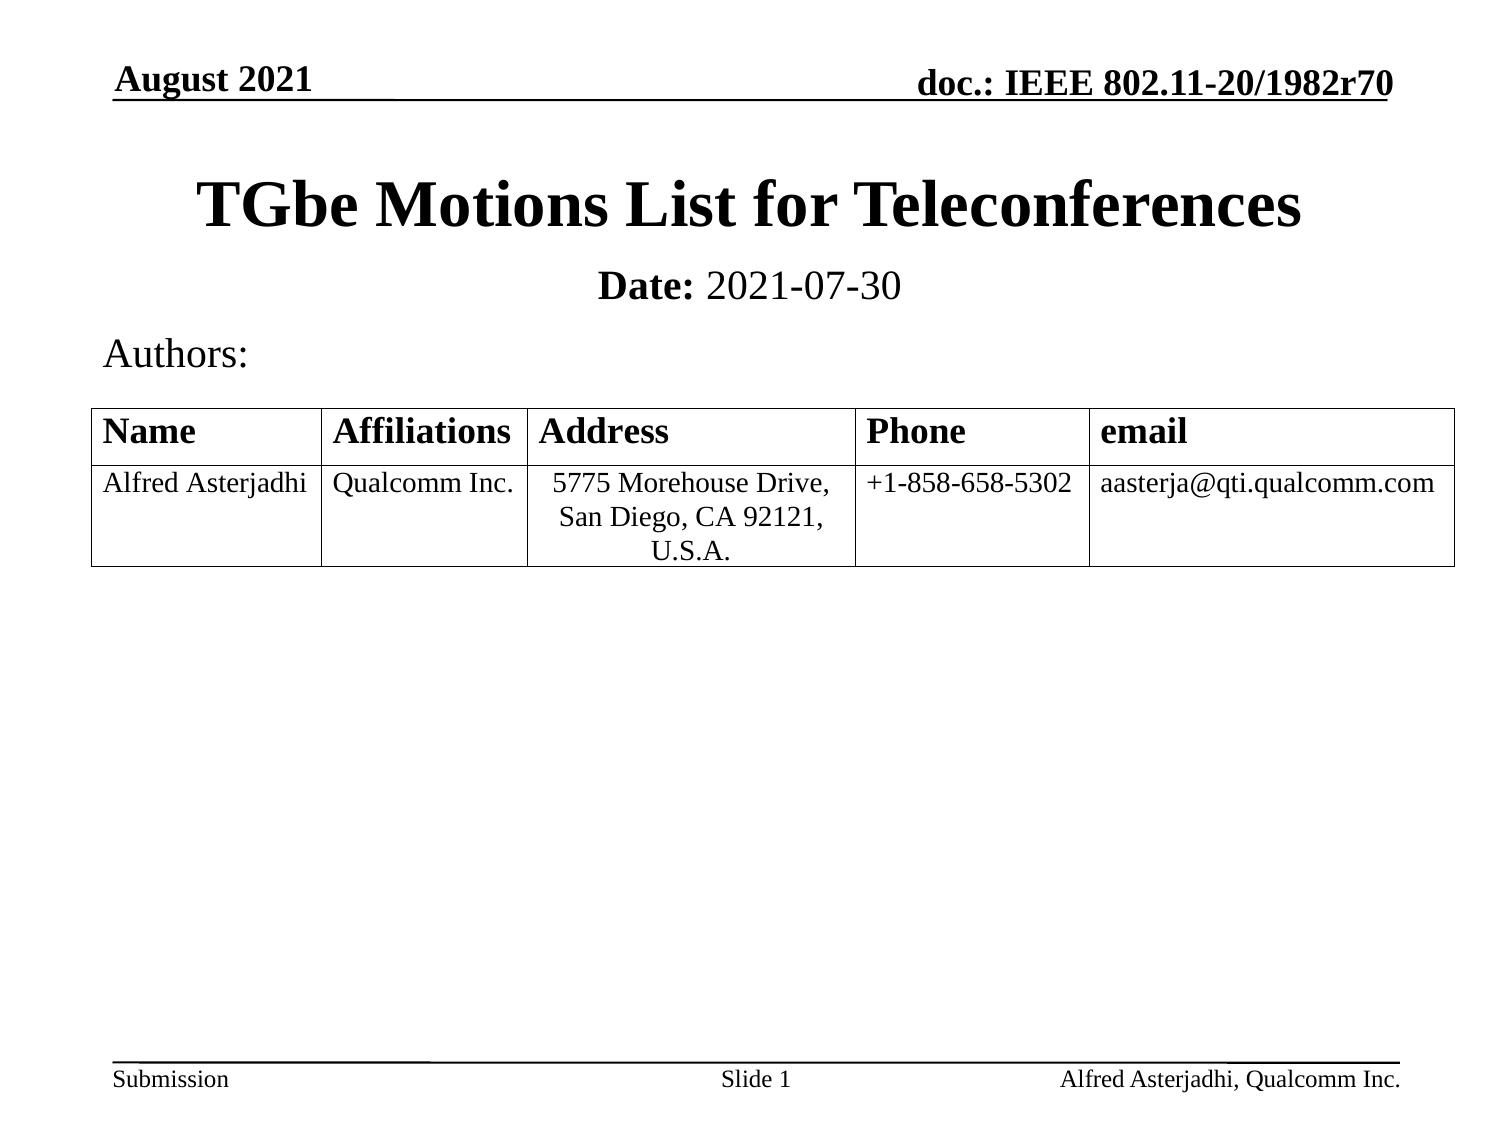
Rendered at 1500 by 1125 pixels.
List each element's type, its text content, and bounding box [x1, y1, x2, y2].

footer Alfred Asterjadhi, Qualcomm Inc. [902, 1061, 1402, 1093]
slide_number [114, 54, 493, 100]
title TGbe Motions List for Teleconferences [112, 112, 1388, 249]
text_box Authors: [87, 318, 325, 381]
slide_number Slide 1 [712, 1061, 800, 1123]
list Date: 2021-07-30 [112, 249, 1388, 316]
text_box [75, 407, 1477, 819]
